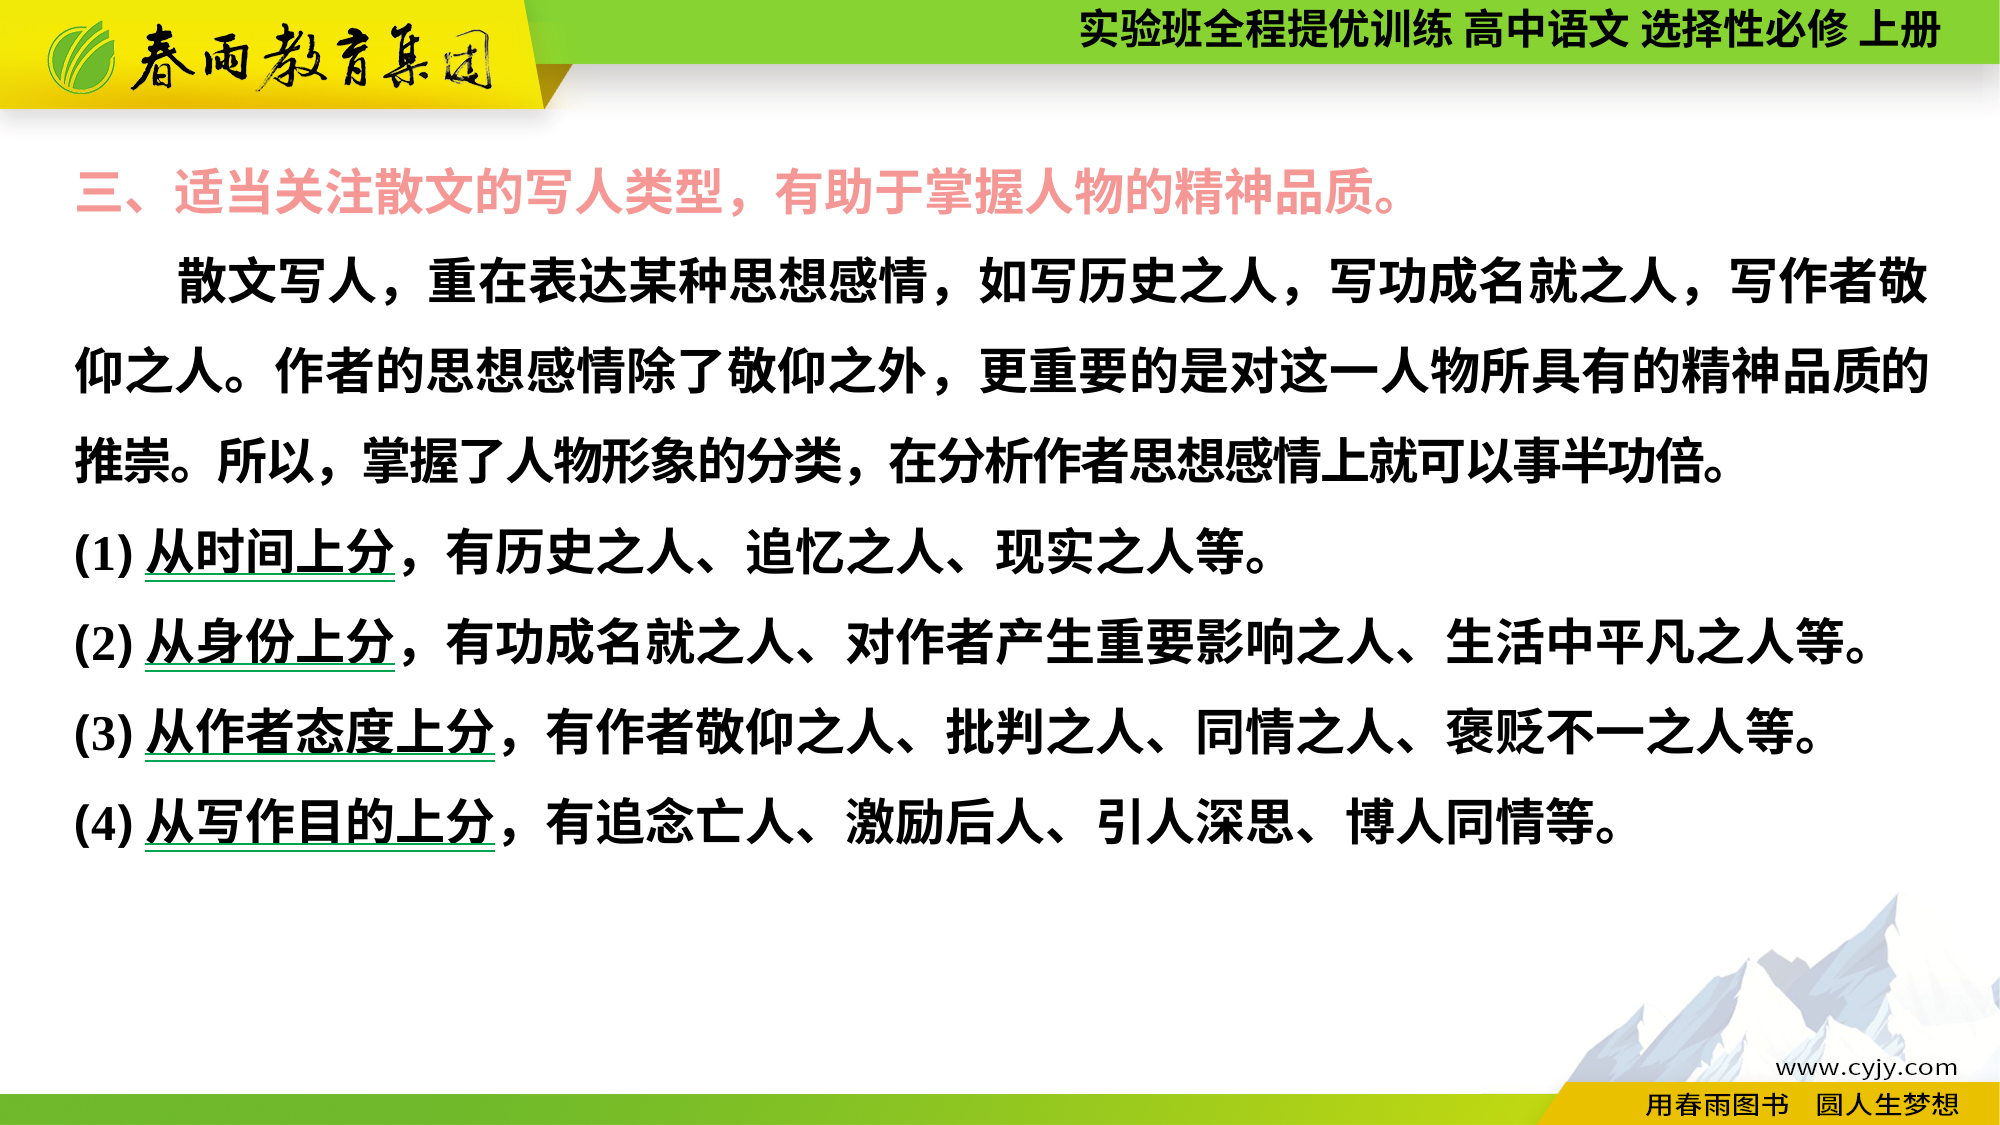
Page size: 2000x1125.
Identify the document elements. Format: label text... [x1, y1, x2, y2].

picture [0, 0, 2000, 1125]
list 三、适当关注散文的写人类型，有助于掌握人物的精神品质。 散文写人，重在表达某种思想感情，如写历史之人，写功成名就之人，写作者敬仰之人。作者的思想感情除了敬仰之外，更重要的是对这一人物所具有的精神品质的推崇。所以，掌握了人物形象的分类，在分析作者思想感情上就可以事半功倍。 (1)从时间上分，有历史之人、追忆之人、现实之人等。 (2)从身份上分，有功成名就之人、对作者产生重要影响之人、生活中平凡之人等。 (3)从作者态度上分，有作者敬仰之人、批判之人、同情之人、褒贬不一之人等。 (4)从写作目的上分，有追念亡人、激励后人、引人深思、博人同情等。 [59, 122, 1944, 854]
